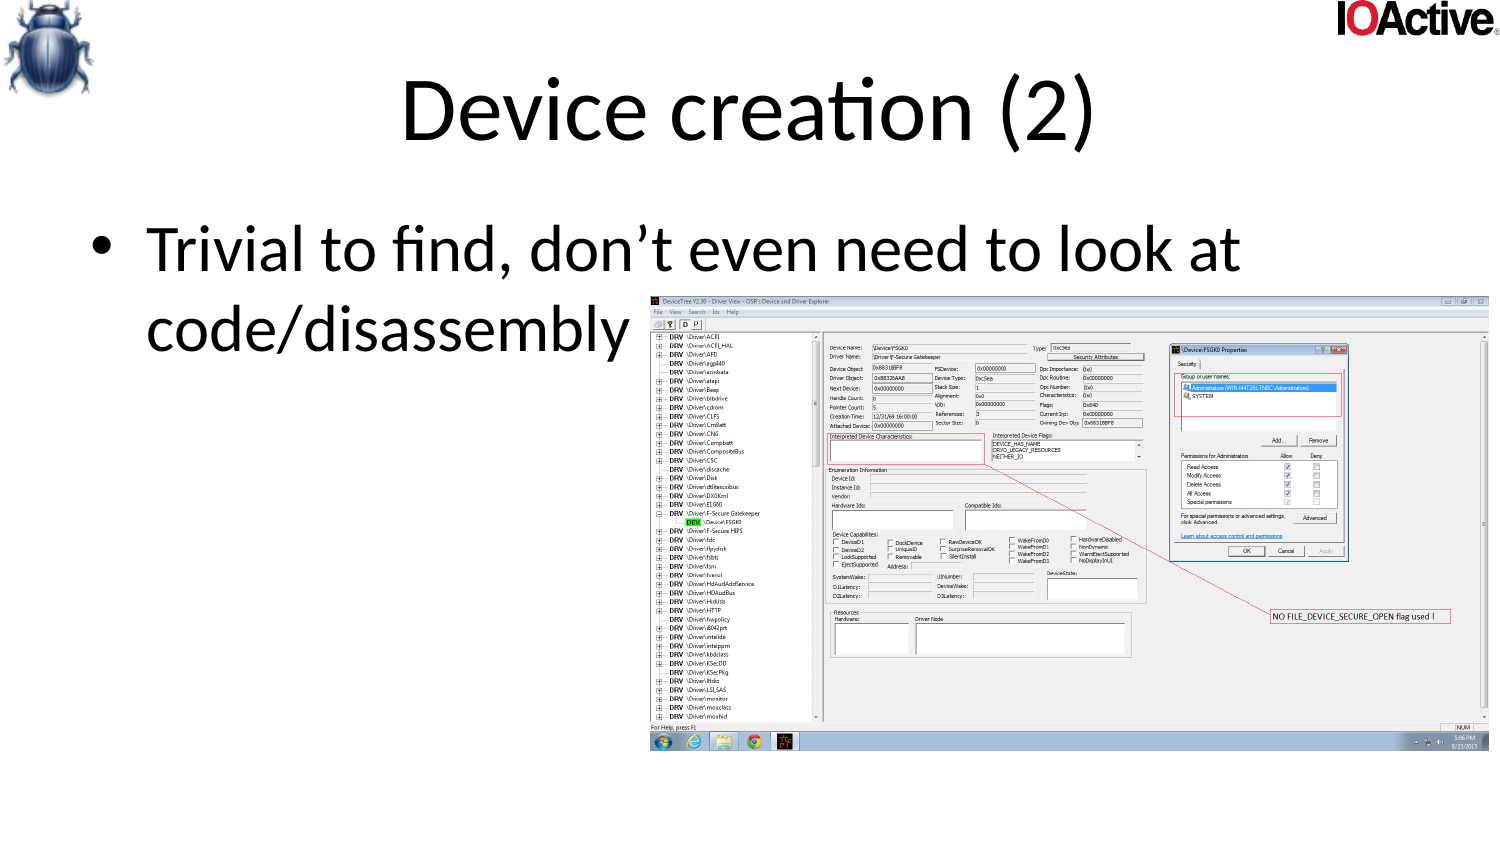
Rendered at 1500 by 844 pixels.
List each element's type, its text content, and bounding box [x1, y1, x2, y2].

list Trivial to find, don’t even need to look at code/disassembly [75, 196, 1500, 844]
picture [0, 0, 101, 101]
picture [649, 296, 1489, 751]
title Device creation (2) [75, 33, 1425, 175]
picture [1337, 0, 1500, 36]
